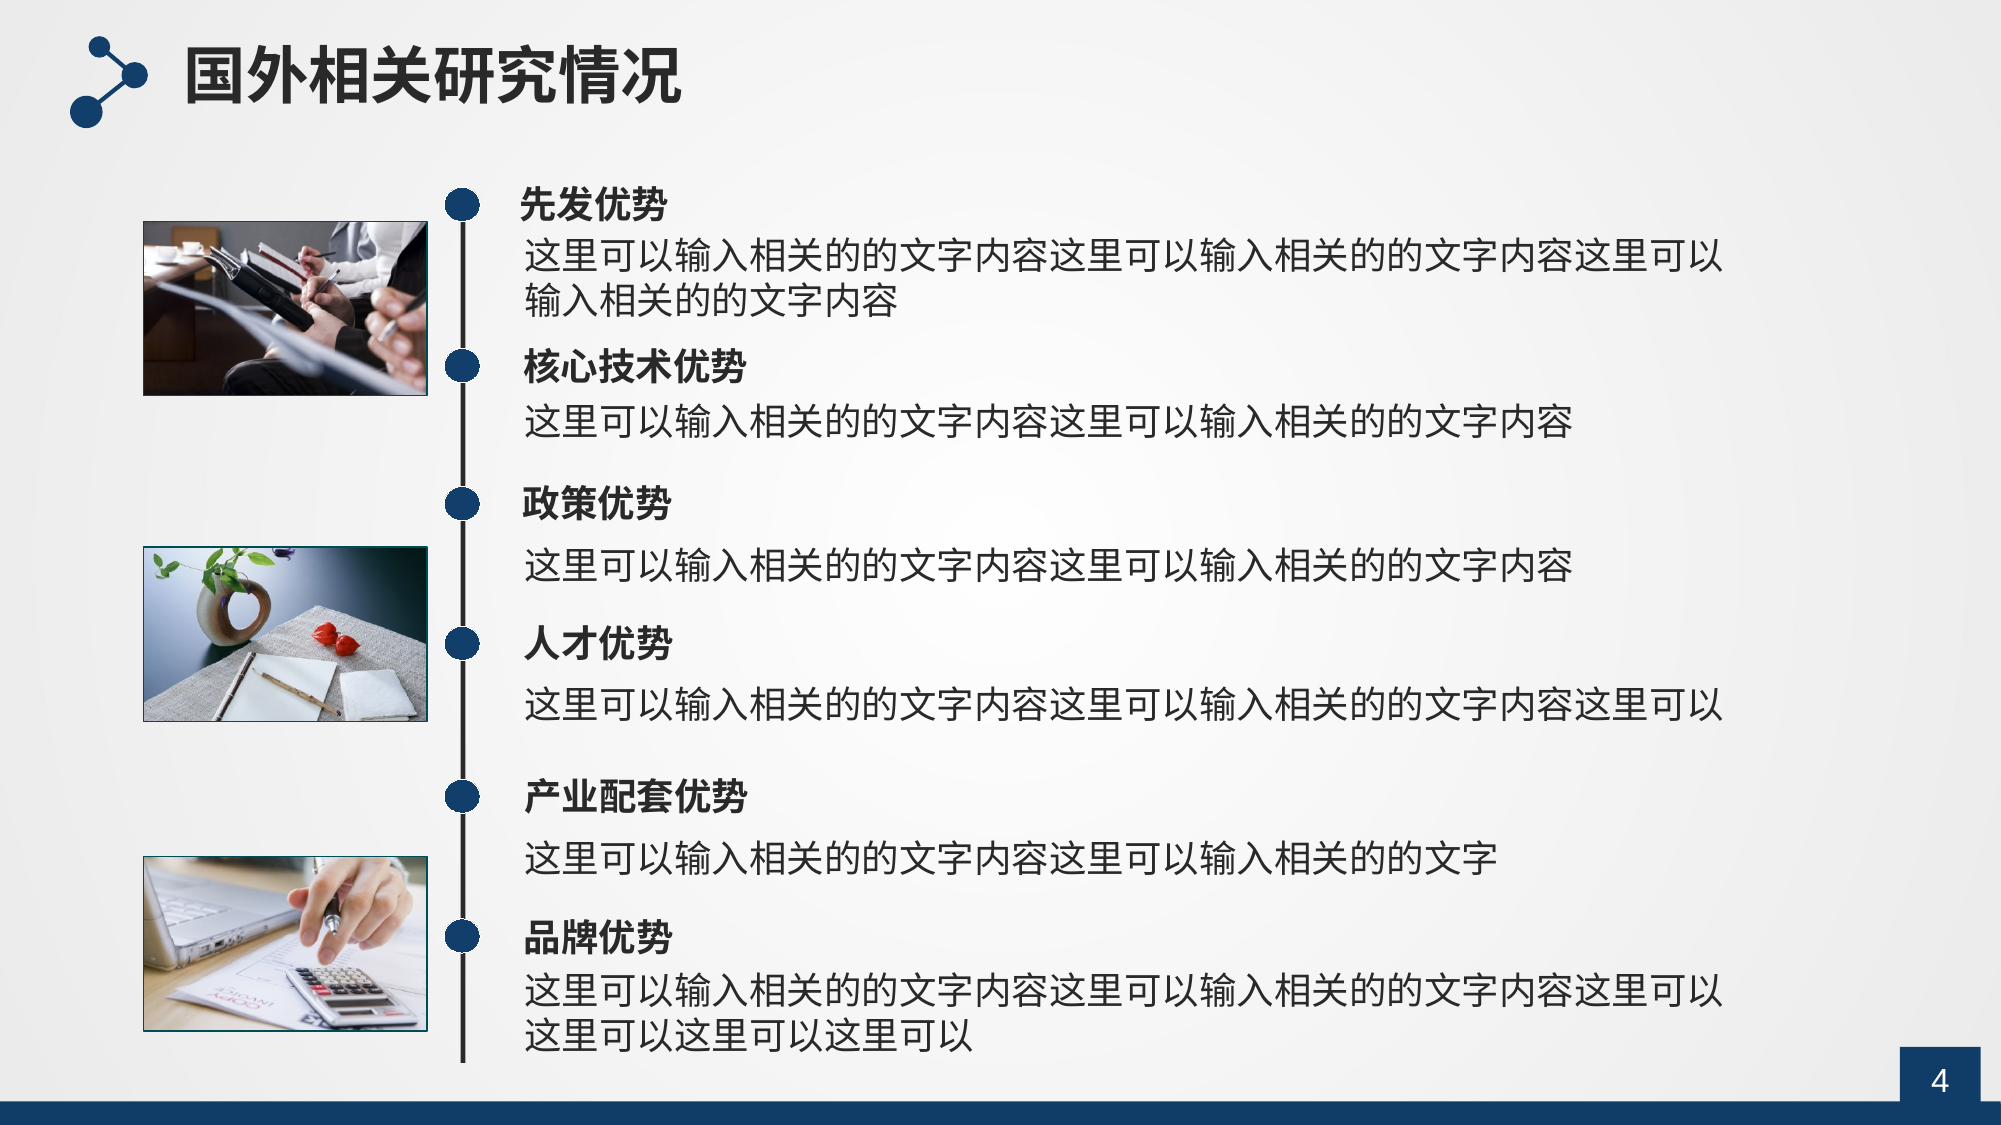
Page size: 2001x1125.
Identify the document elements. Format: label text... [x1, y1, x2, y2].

text_box 核心技术优势 [508, 335, 764, 396]
text_box 政策优势 [507, 473, 688, 533]
text_box 先发优势 [504, 173, 685, 234]
text_box 这里可以输入相关的的文字内容这里可以输入相关的的文字内容这里可以这里可以这里可以这里可以 [509, 959, 1761, 1065]
text_box 这里可以输入相关的的文字内容这里可以输入相关的的文字内容 [509, 534, 1730, 595]
text_box 品牌优势 [508, 906, 689, 967]
text_box [143, 856, 428, 1031]
text_box [143, 221, 428, 396]
text_box [444, 779, 481, 814]
text_box [444, 348, 481, 383]
text_box [444, 626, 481, 661]
text_box 这里可以输入相关的的文字内容这里可以输入相关的的文字 [509, 827, 1730, 888]
picture [0, 0, 2001, 1101]
text_box 这里可以输入相关的的文字内容这里可以输入相关的的文字内容这里可以 [509, 673, 1749, 734]
text_box 国外相关研究情况 [168, 28, 699, 119]
text_box [444, 187, 481, 222]
text_box [444, 918, 481, 954]
text_box [143, 547, 428, 722]
text_box [70, 36, 148, 129]
text_box 这里可以输入相关的的文字内容这里可以输入相关的的文字内容这里可以输入相关的的文字内容 [509, 224, 1761, 330]
text_box 这里可以输入相关的的文字内容这里可以输入相关的的文字内容 [509, 390, 1730, 451]
text_box 人才优势 [508, 612, 689, 673]
text_box 产业配套优势 [509, 765, 765, 826]
text_box [444, 486, 481, 521]
